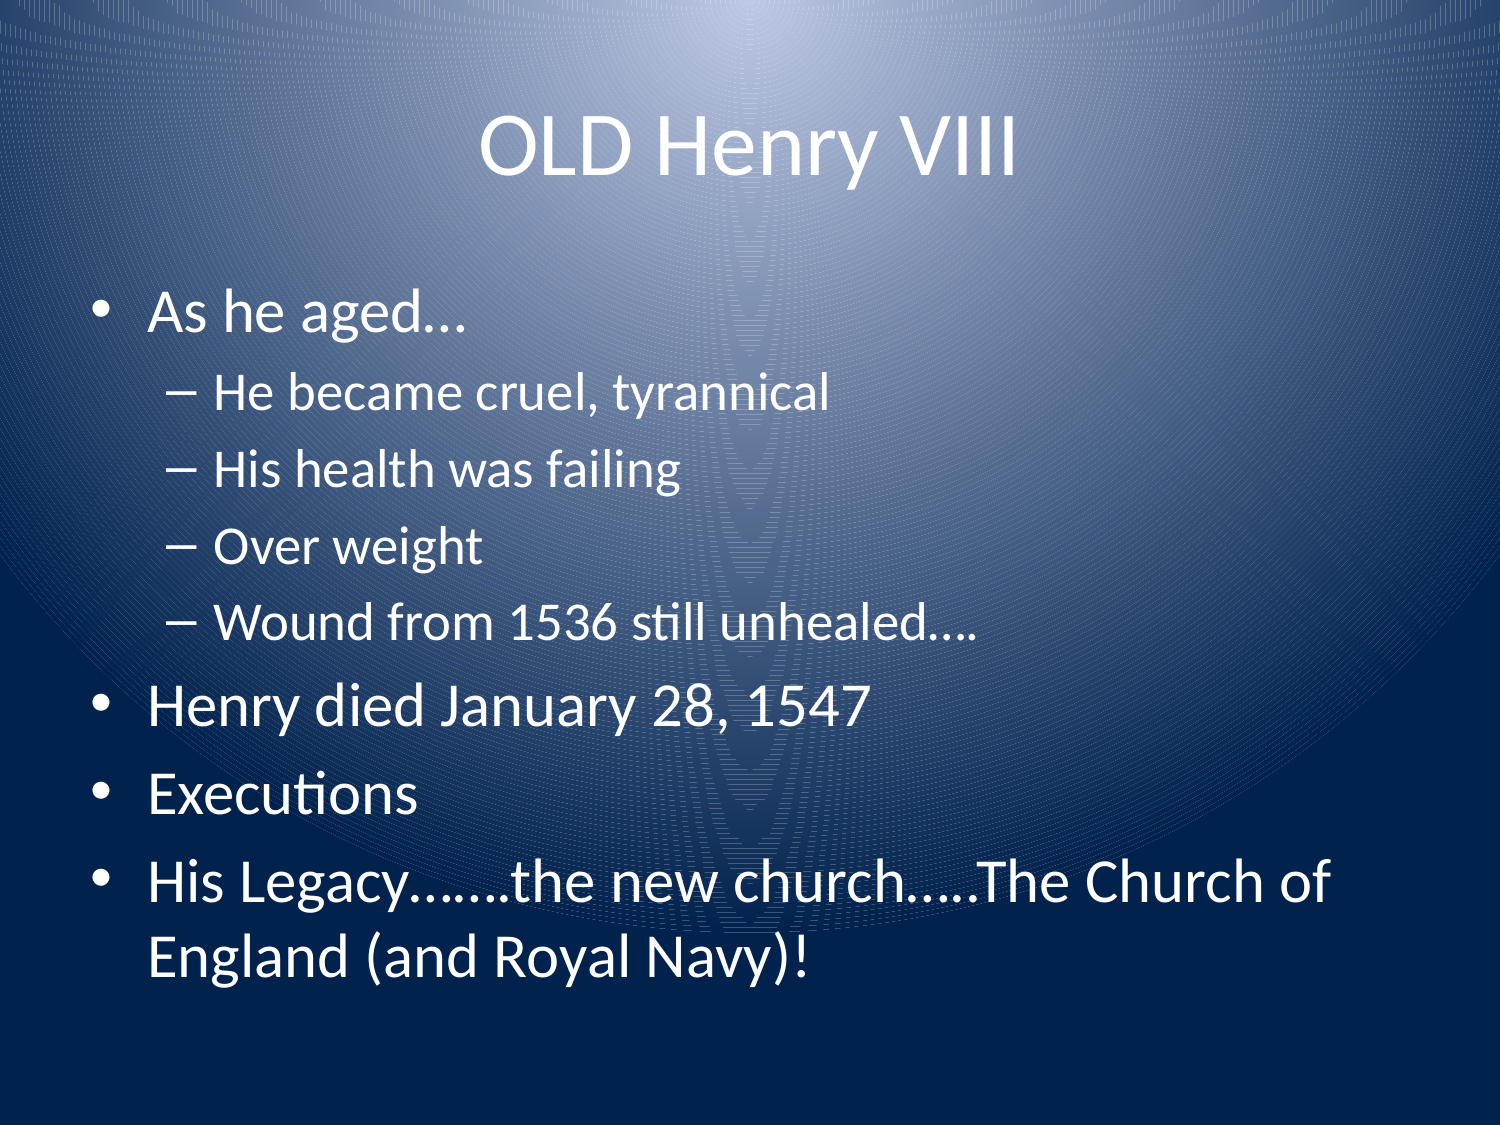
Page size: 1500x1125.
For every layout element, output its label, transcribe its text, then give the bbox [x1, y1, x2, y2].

title OLD Henry VIII [75, 45, 1425, 233]
list As he aged… He became cruel, tyrannical His health was failing Over weight Wound from 1536 still unhealed…. Henry died January 28, 1547 Executions His Legacy…….the new church…..The Church of England (and Royal Navy)! [75, 262, 1425, 1005]
